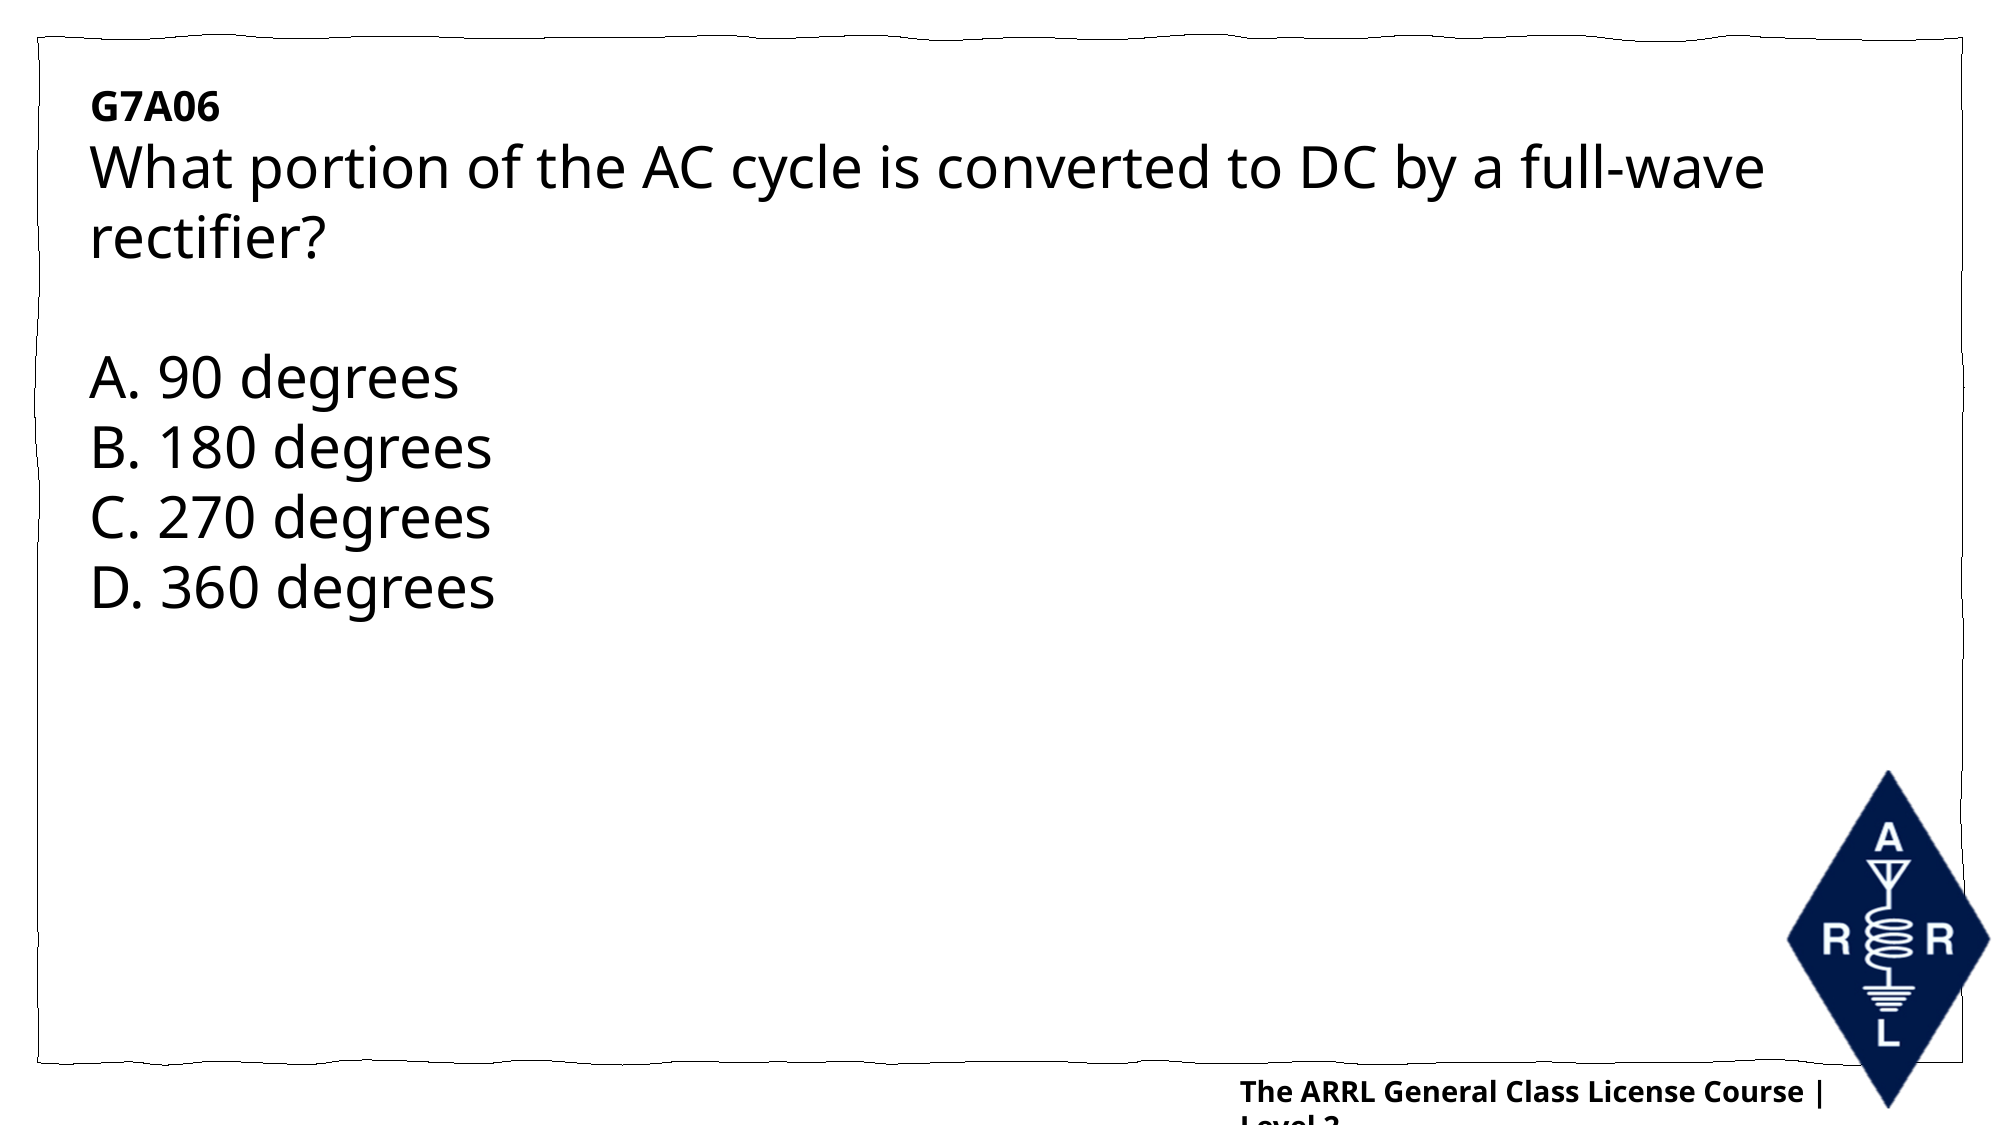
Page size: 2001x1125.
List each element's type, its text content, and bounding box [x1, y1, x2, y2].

text_box G7A06 What portion of the AC cycle is converted to DC by a full-wave rectifier? A. 90 degrees B. 180 degrees C. 270 degrees D. 360 degrees [75, 72, 1850, 628]
picture [1773, 752, 1999, 1125]
